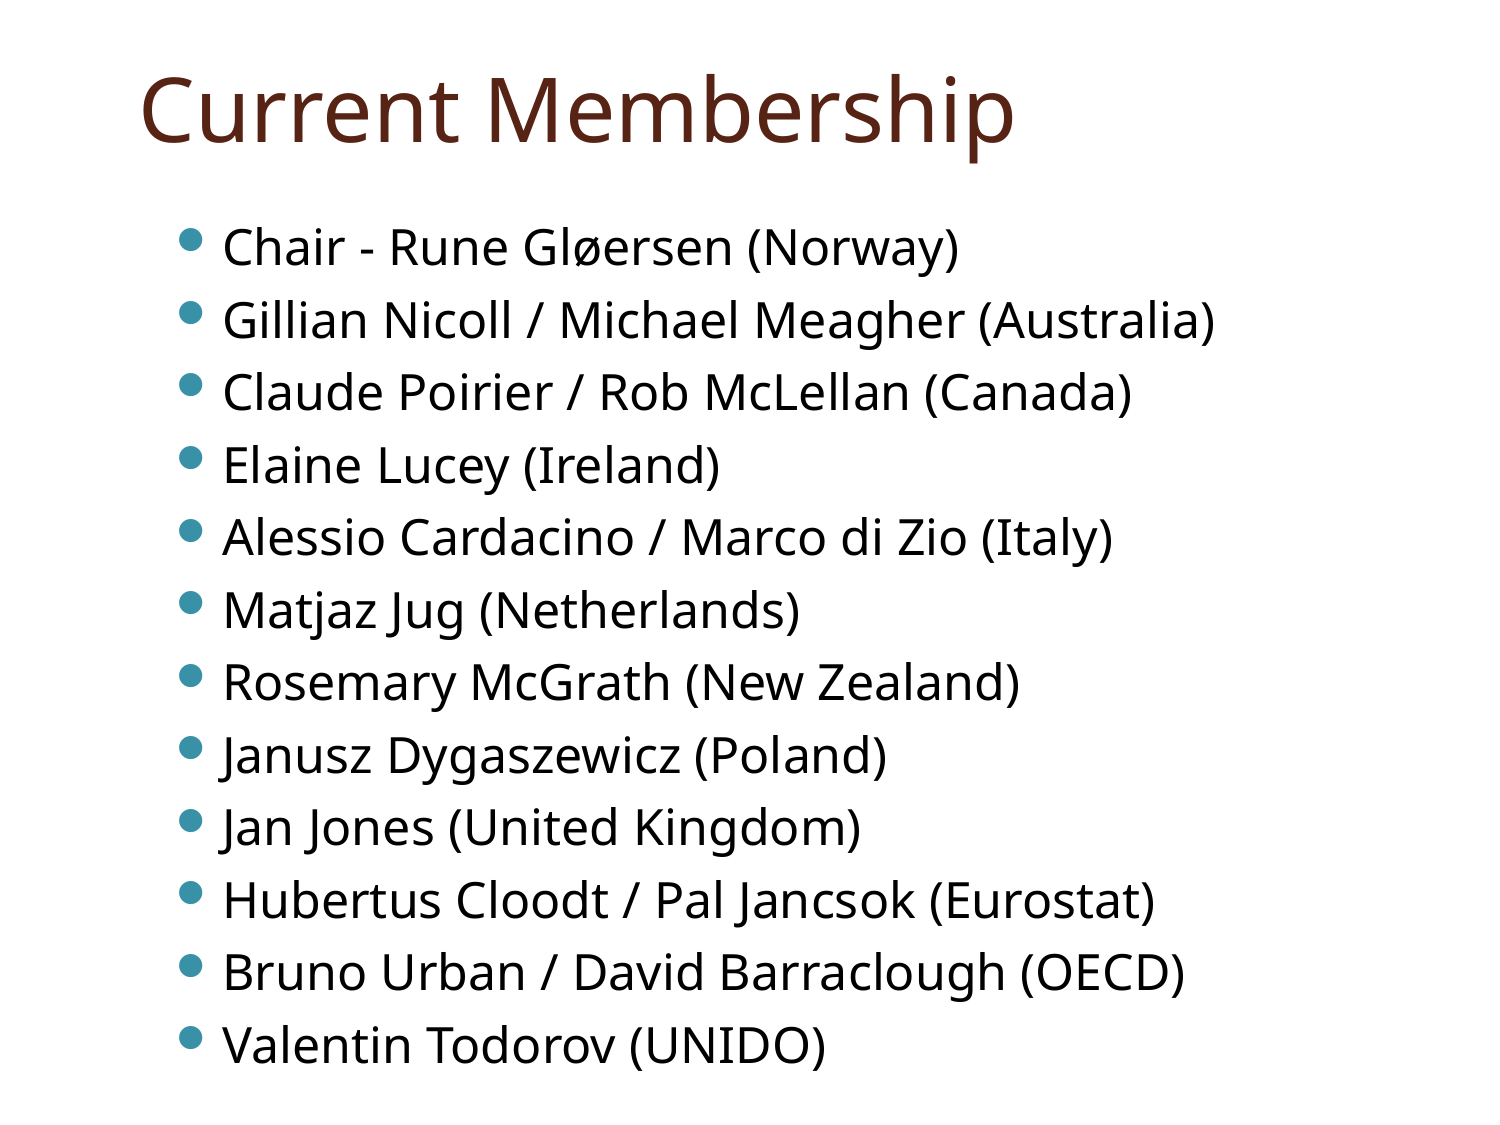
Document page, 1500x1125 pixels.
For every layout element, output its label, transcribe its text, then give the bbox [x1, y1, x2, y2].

title Current Membership [123, 30, 1354, 183]
list Chair - Rune Gløersen (Norway) Gillian Nicoll / Michael Meagher (Australia) Claude Poirier / Rob McLellan (Canada) Elaine Lucey (Ireland) Alessio Cardacino / Marco di Zio (Italy) Matjaz Jug (Netherlands) Rosemary McGrath (New Zealand) Janusz Dygaszewicz (Poland) Jan Jones (United Kingdom) Hubertus Cloodt / Pal Jancsok (Eurostat) Bruno Urban / David Barraclough (OECD) Valentin Todorov (UNIDO) [147, 208, 1353, 1125]
